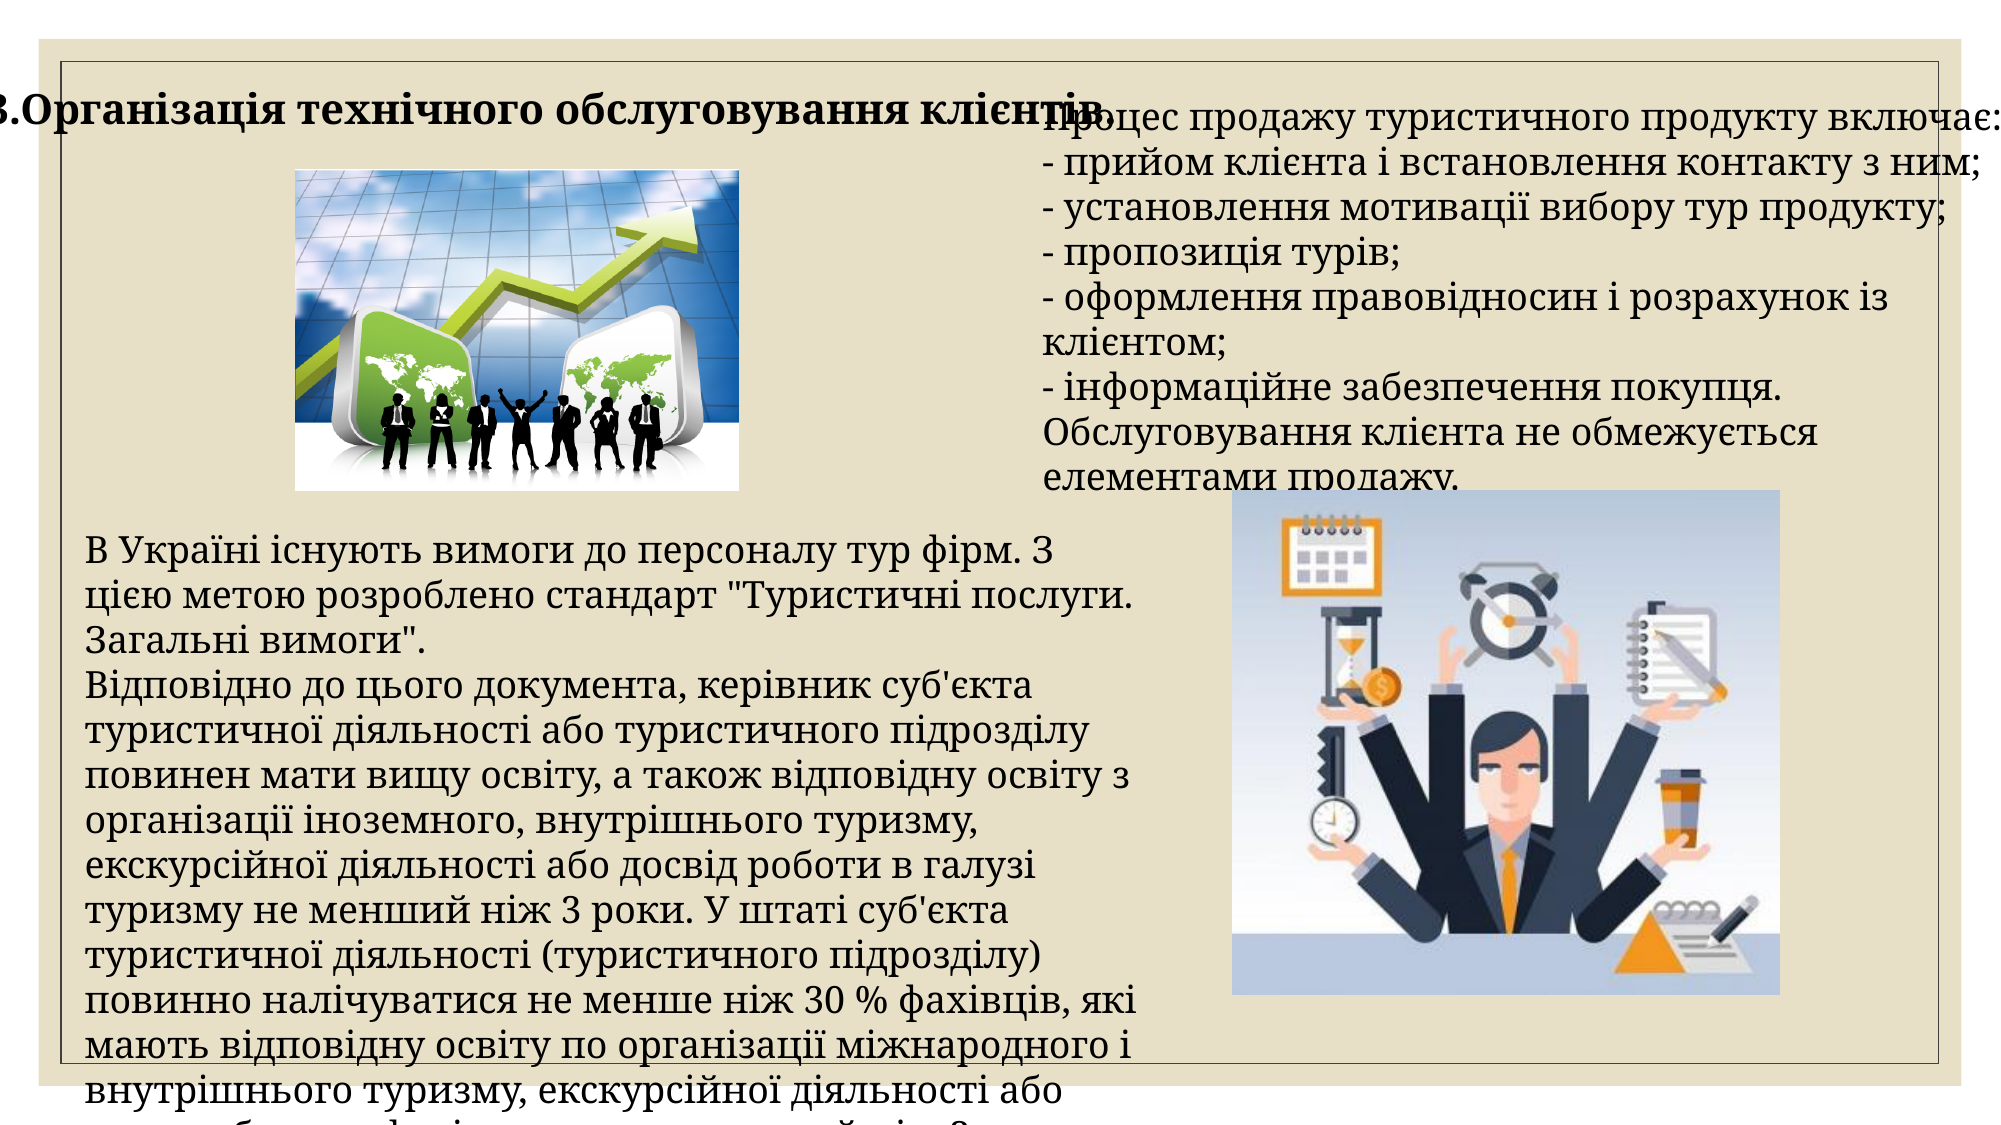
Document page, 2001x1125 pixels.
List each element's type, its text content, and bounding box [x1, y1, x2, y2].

text_box 3.Організація технічного обслуговування клієнтів. [0, 75, 1132, 141]
picture [1232, 490, 1780, 995]
picture [295, 169, 739, 491]
text_box Процес продажу туристичного продукту включає: - прийом клієнта і встановлення контакту з ним; - установлення мотивації вибору тур продукту; - пропозиція турів; - оформлення правовідносин і розрахунок із клієнтом; - інформаційне забезпечення покупця. Обслуговування клієнта не обмежується елементами продажу. [1027, 85, 2000, 506]
text_box В Україні існують вимоги до персоналу тур фірм. З цією метою розроблено стандарт "Туристичні послуги. Загальні вимоги". Відповідно до цього документа, керівник суб'єкта туристичної діяльності або туристичного підрозділу повинен мати вищу освіту, а також відповідну освіту з організації іноземного, внутрішнього туризму, екскурсійної діяльності або досвід роботи в галузі туризму не менший ніж 3 роки. У штаті суб'єкта туристичної діяльності (туристичного підрозділу) повинно налічуватися не менше ніж 30 % фахівців, які мають відповідну освіту по організації міжнародного і внутрішнього туризму, екскурсійної діяльності або стаж роботи в сфері туризму не менший ніж 3 роки [69, 518, 1162, 1125]
